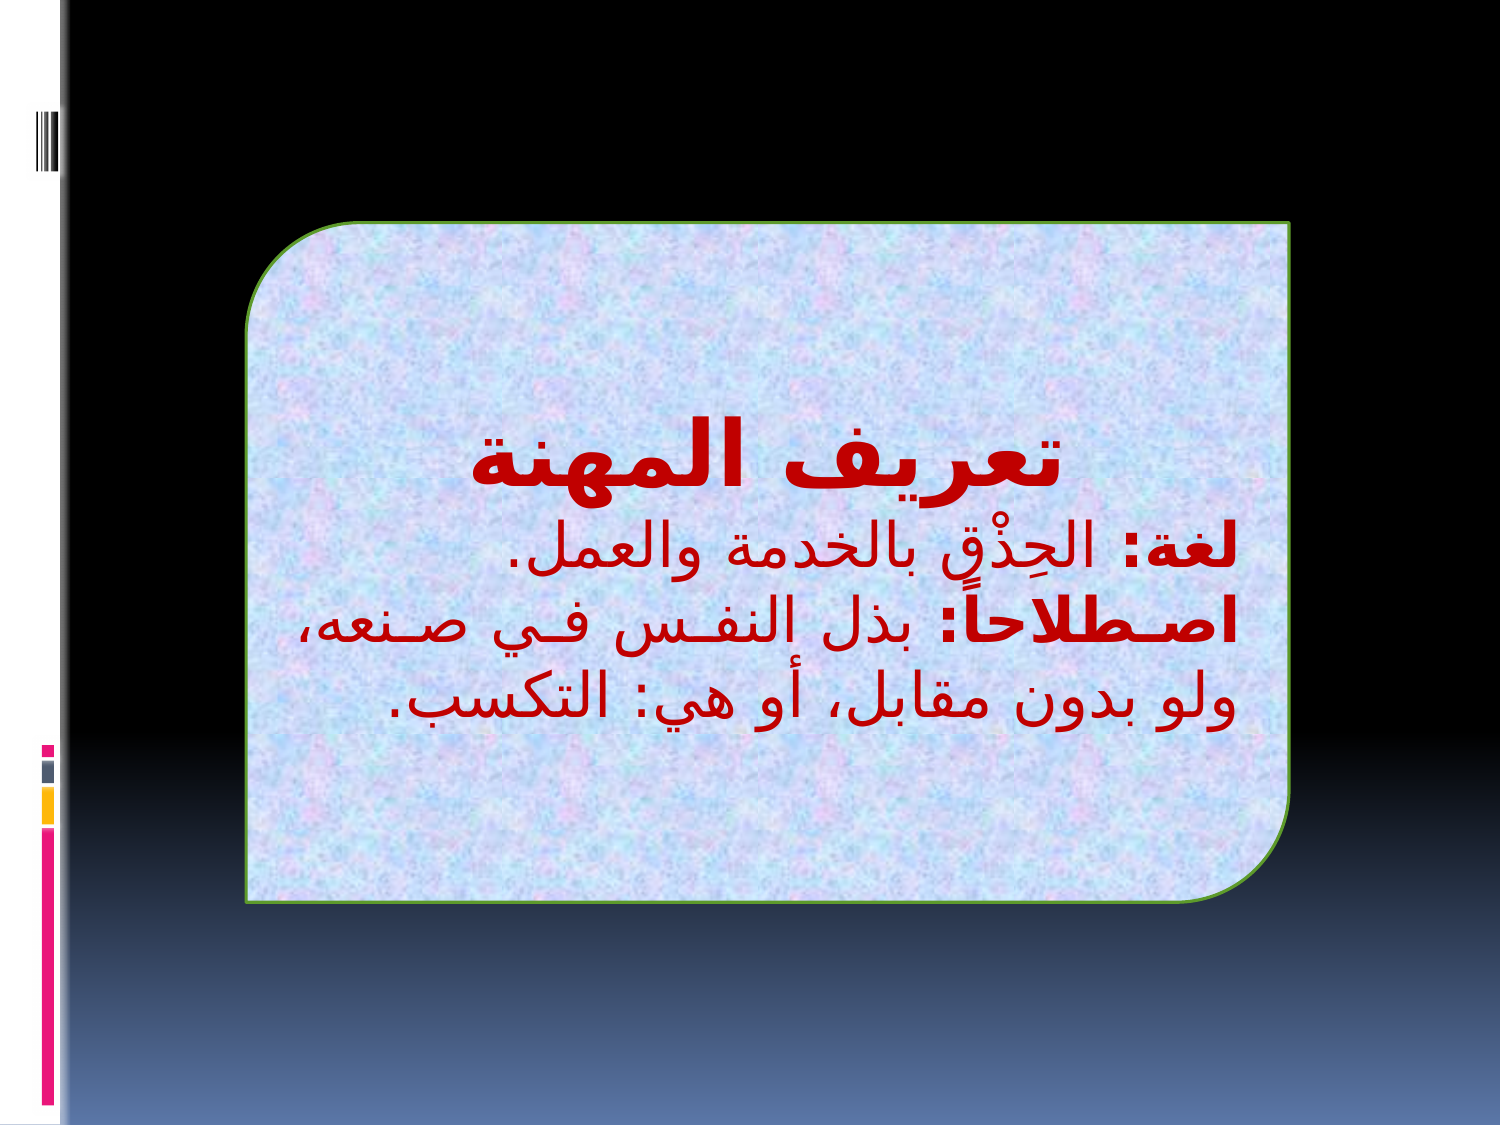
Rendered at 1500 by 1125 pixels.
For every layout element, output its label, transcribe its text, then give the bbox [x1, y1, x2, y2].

text_box تعريف المهنة لغة: الحِذْق بالخدمة والعمل. اصطلاحاً: بذل النفس في صنعه، ولو بدون مقابل، أو هي: التكسب. [244, 221, 1291, 904]
